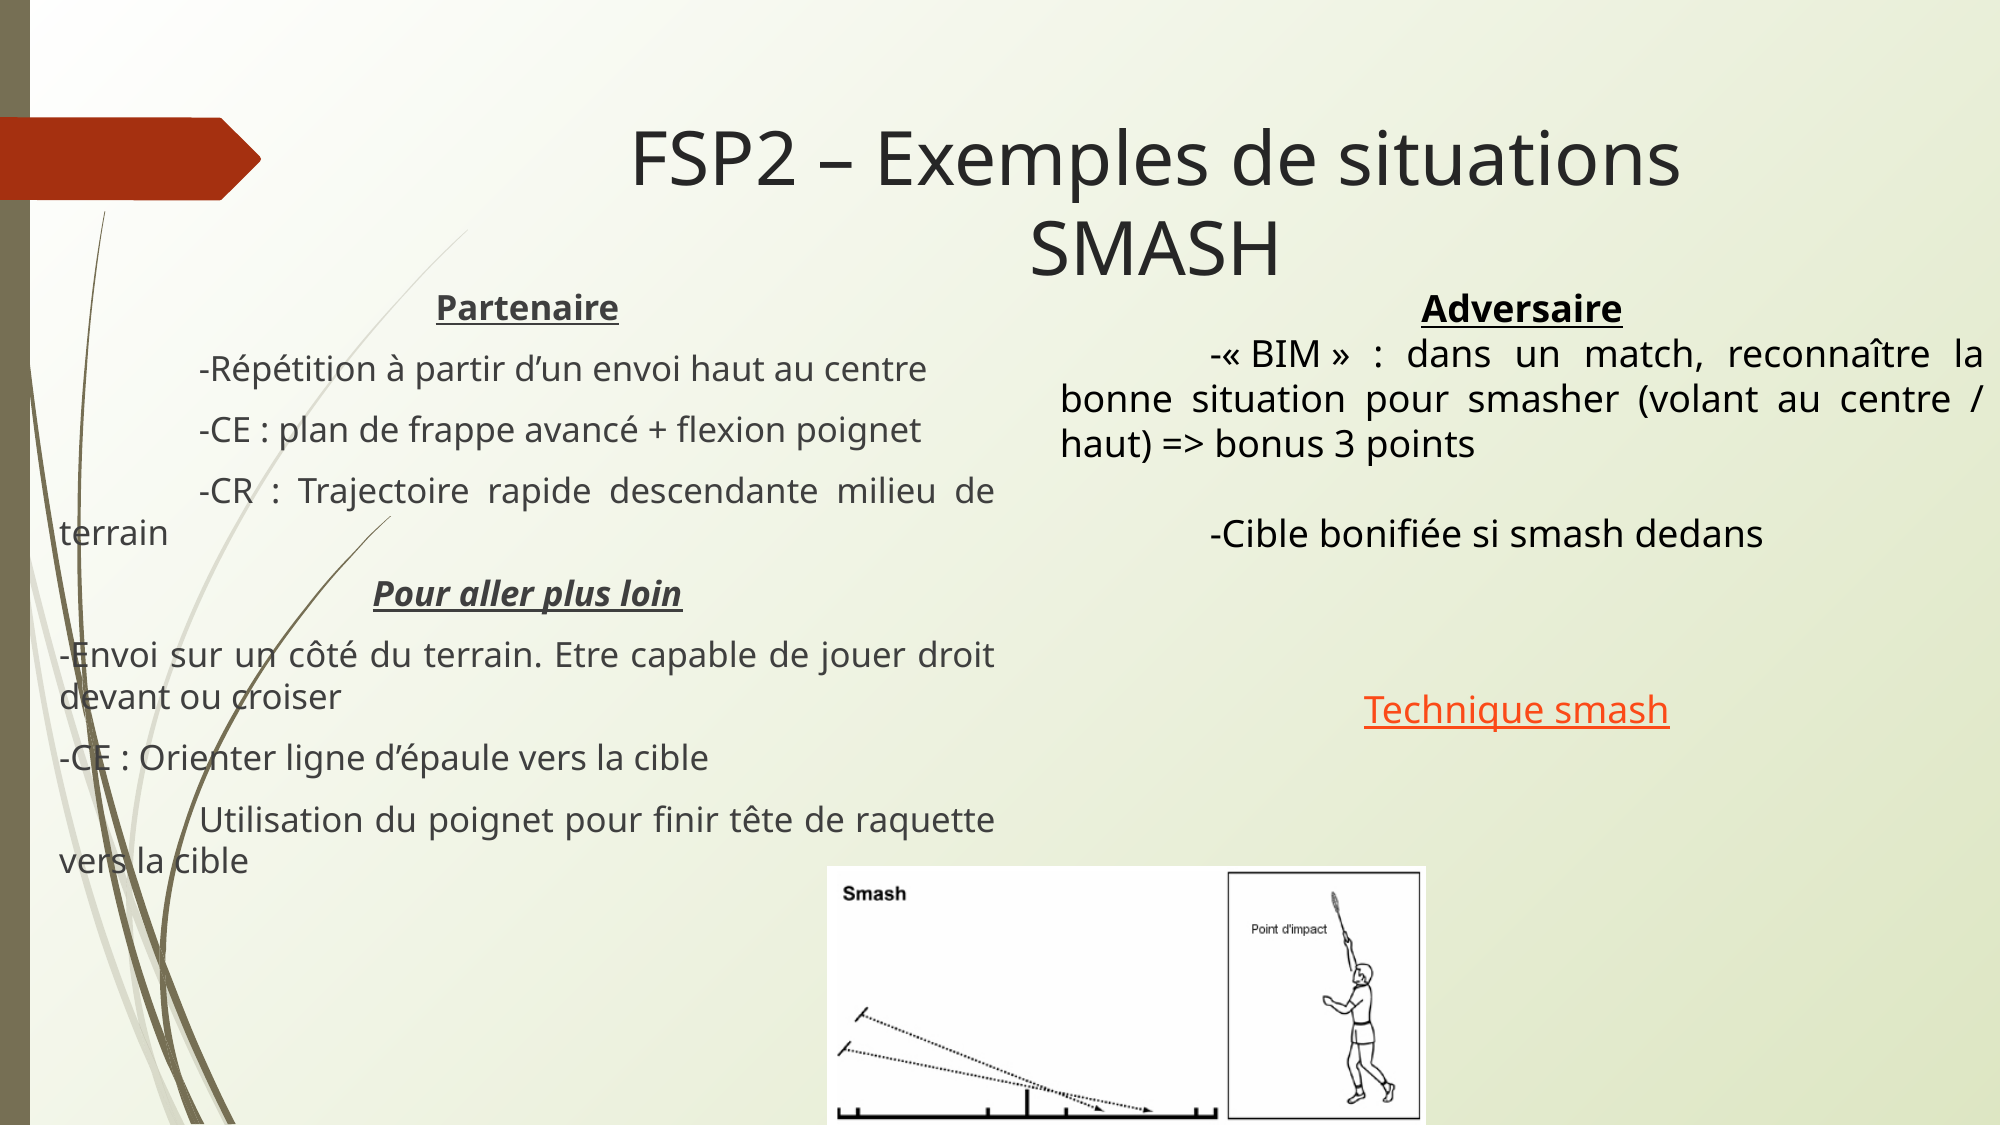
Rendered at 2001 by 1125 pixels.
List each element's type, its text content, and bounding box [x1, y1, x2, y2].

picture [827, 866, 1426, 1125]
list Partenaire -Répétition à partir d’un envoi haut au centre -CE : plan de frappe avancé + flexion poignet -CR : Trajectoire rapide descendante milieu de terrain Pour aller plus loin -Envoi sur un côté du terrain. Etre capable de jouer droit devant ou croiser -CE : Orienter ligne d’épaule vers la cible Utilisation du poignet pour finir tête de raquette vers la cible [44, 277, 1011, 898]
text_box Adversaire -« BIM » : dans un match, reconnaître la bonne situation pour smasher (volant au centre / haut) => bonus 3 points -Cible bonifiée si smash dedans [1044, 277, 2000, 608]
text_box Technique smash [1348, 678, 1697, 745]
title FSP2 – Exemples de situations SMASH [425, 102, 1888, 313]
